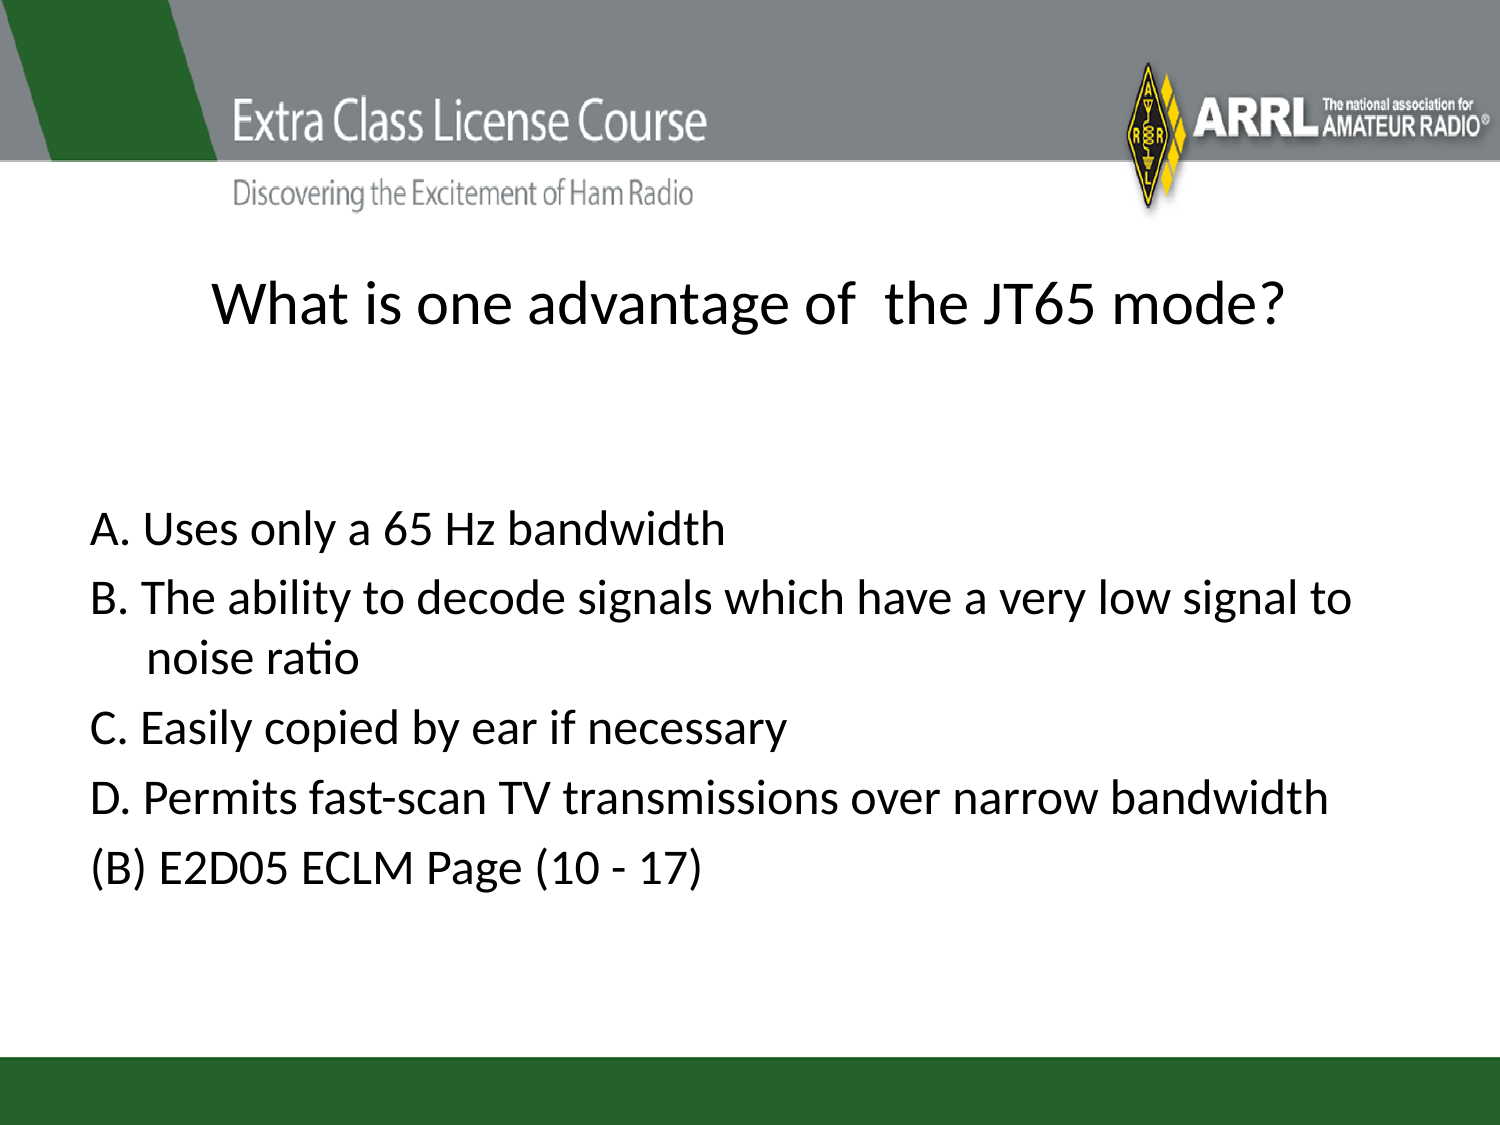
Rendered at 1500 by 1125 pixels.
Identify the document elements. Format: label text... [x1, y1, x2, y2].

title What is one advantage of the JT65 mode? [75, 254, 1425, 435]
picture [0, 0, 1500, 1125]
list A. Uses only a 65 Hz bandwidth B. The ability to decode signals which have a very low signal to noise ratio C. Easily copied by ear if necessary D. Permits fast-scan TV transmissions over narrow bandwidth (B) E2D05 ECLM Page (10 - 17) [75, 487, 1425, 1005]
